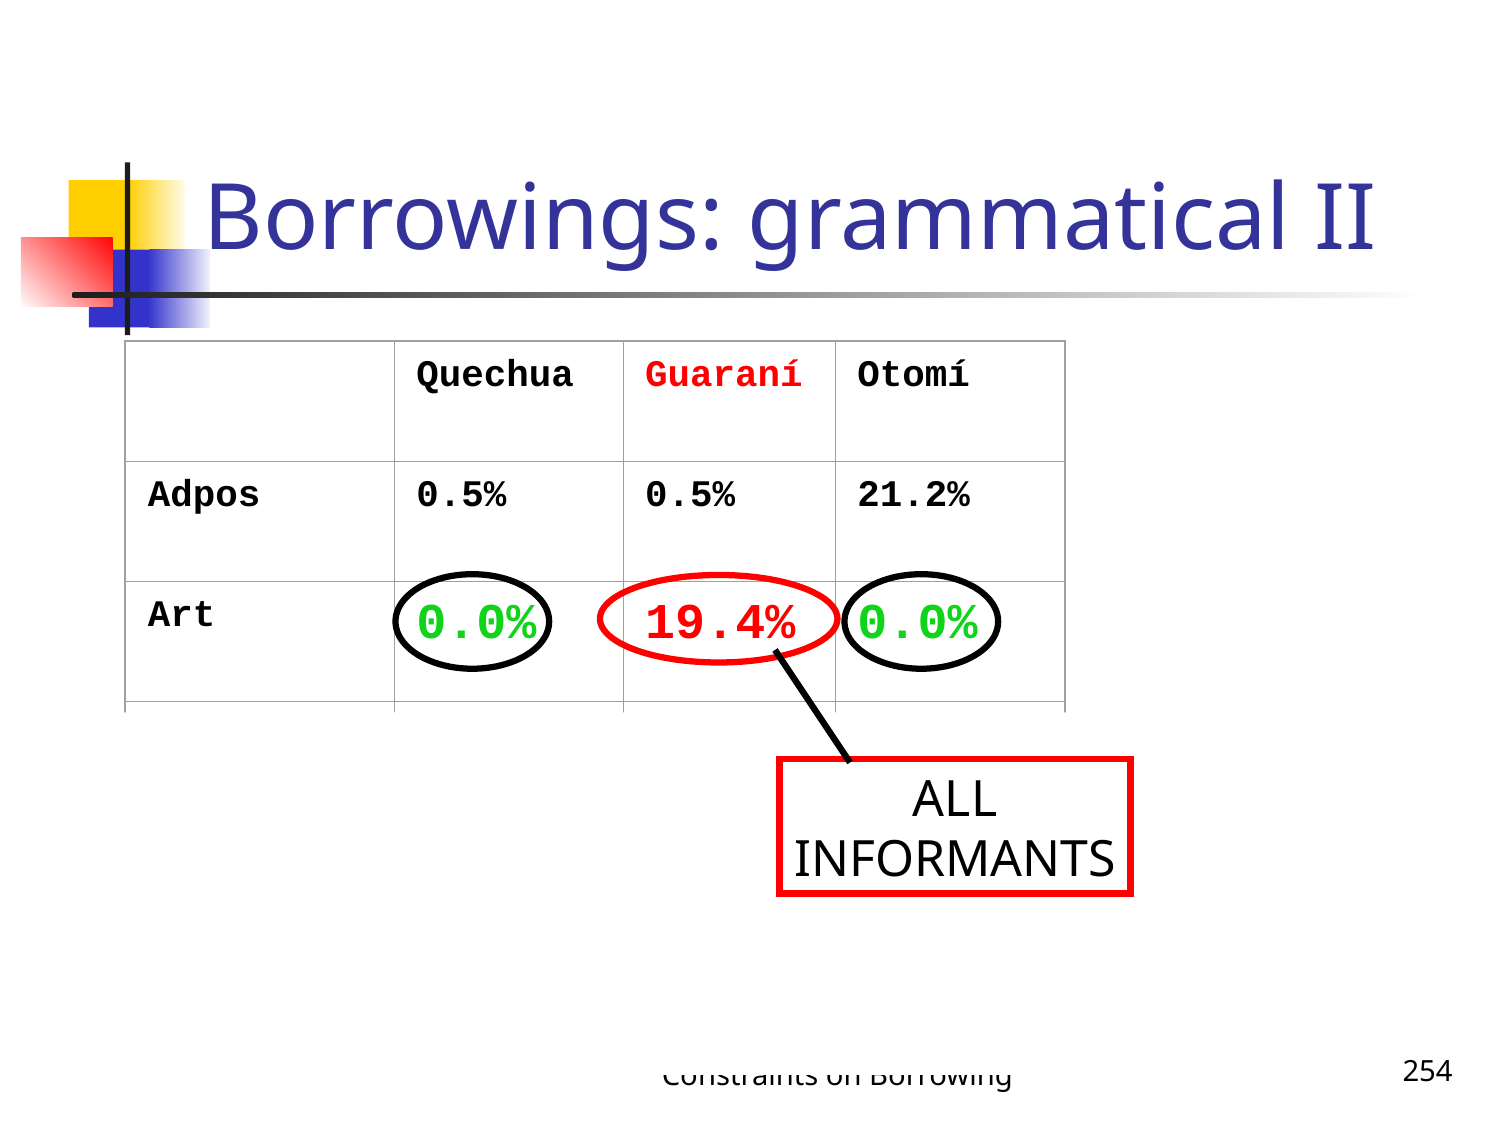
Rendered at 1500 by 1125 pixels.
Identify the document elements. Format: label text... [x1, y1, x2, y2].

slide_number 254 [1154, 1023, 1468, 1100]
text_box [99, 712, 1100, 1075]
text_box [0, 14, 1500, 224]
footer Constraints on Borrowing [599, 1075, 1076, 1100]
text_box ALL INFORMANTS [1070, 758, 1131, 894]
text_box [124, 340, 1066, 1063]
title Borrowings: grammatical II [188, 224, 1468, 276]
